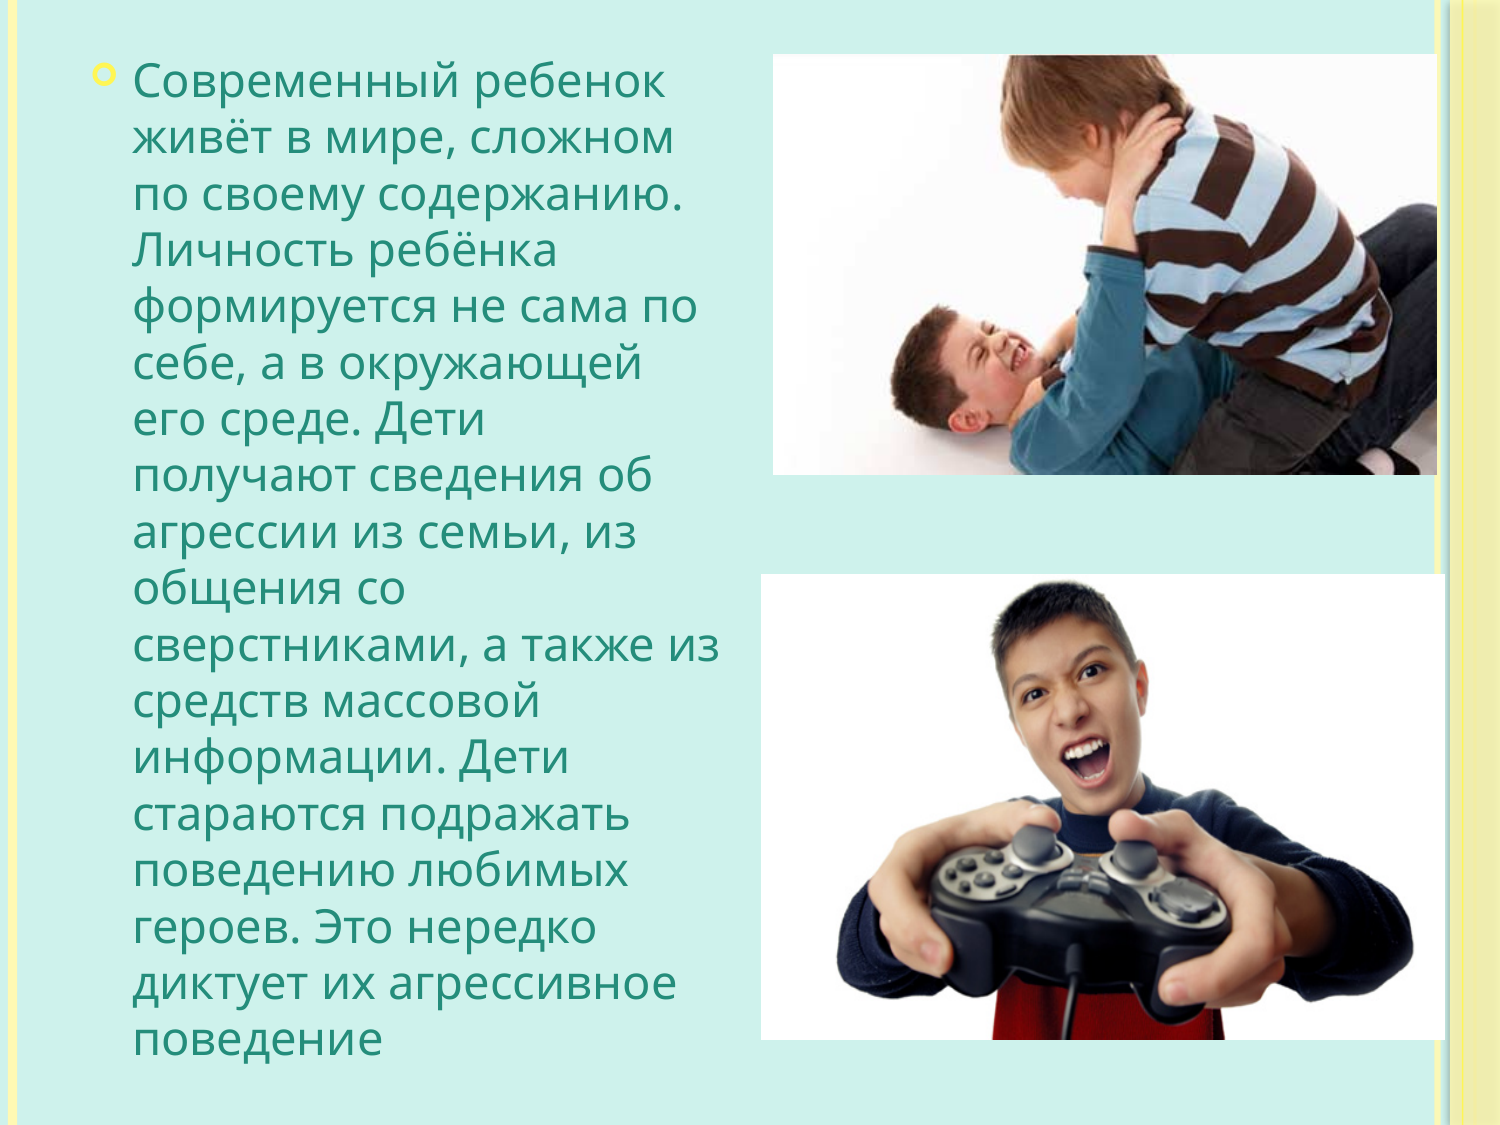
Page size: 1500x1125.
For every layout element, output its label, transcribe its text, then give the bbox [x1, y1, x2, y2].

list Современный ребенок живёт в мире, сложном по своему содержанию. Личность ребёнка формируется не сама по себе, а в окружающей его среде. Дети получают сведения об агрессии из семьи, из общения со сверстниками, а также из средств массовой информации. Дети стараются подражать поведению любимых героев. Это нередко диктует их агрессивное поведение [75, 42, 738, 1083]
picture [761, 573, 1446, 1040]
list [773, 54, 1437, 475]
